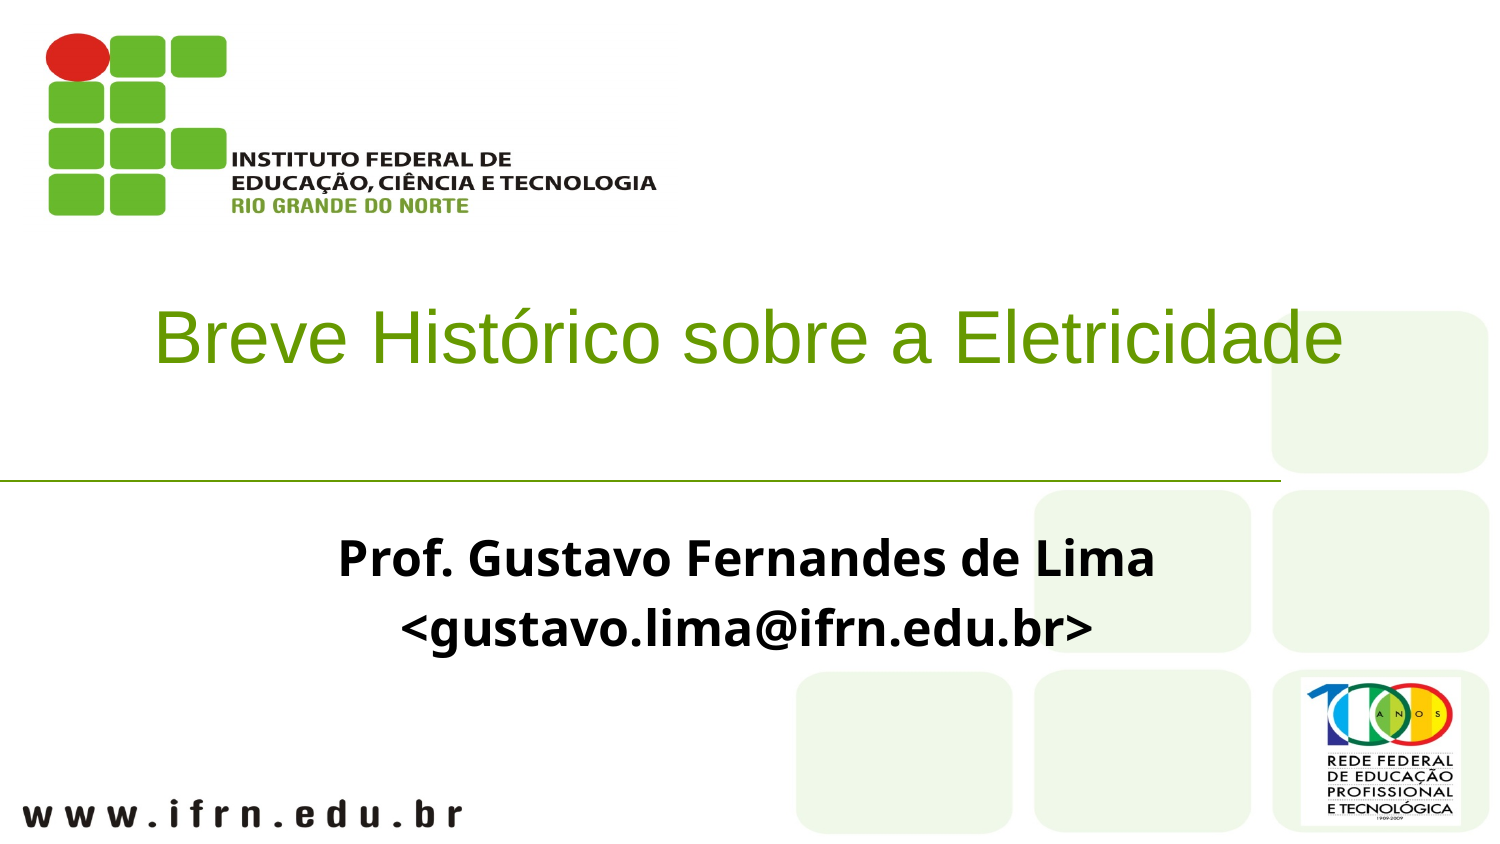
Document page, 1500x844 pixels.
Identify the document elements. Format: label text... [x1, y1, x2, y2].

picture [0, 430, 1500, 843]
picture [23, 17, 678, 232]
title Breve Histórico sobre a Eletricidade [0, 237, 1500, 430]
subtitle Prof. Gustavo Fernandes de Lima <gustavo.lima@ifrn.edu.br> [222, 518, 1273, 672]
